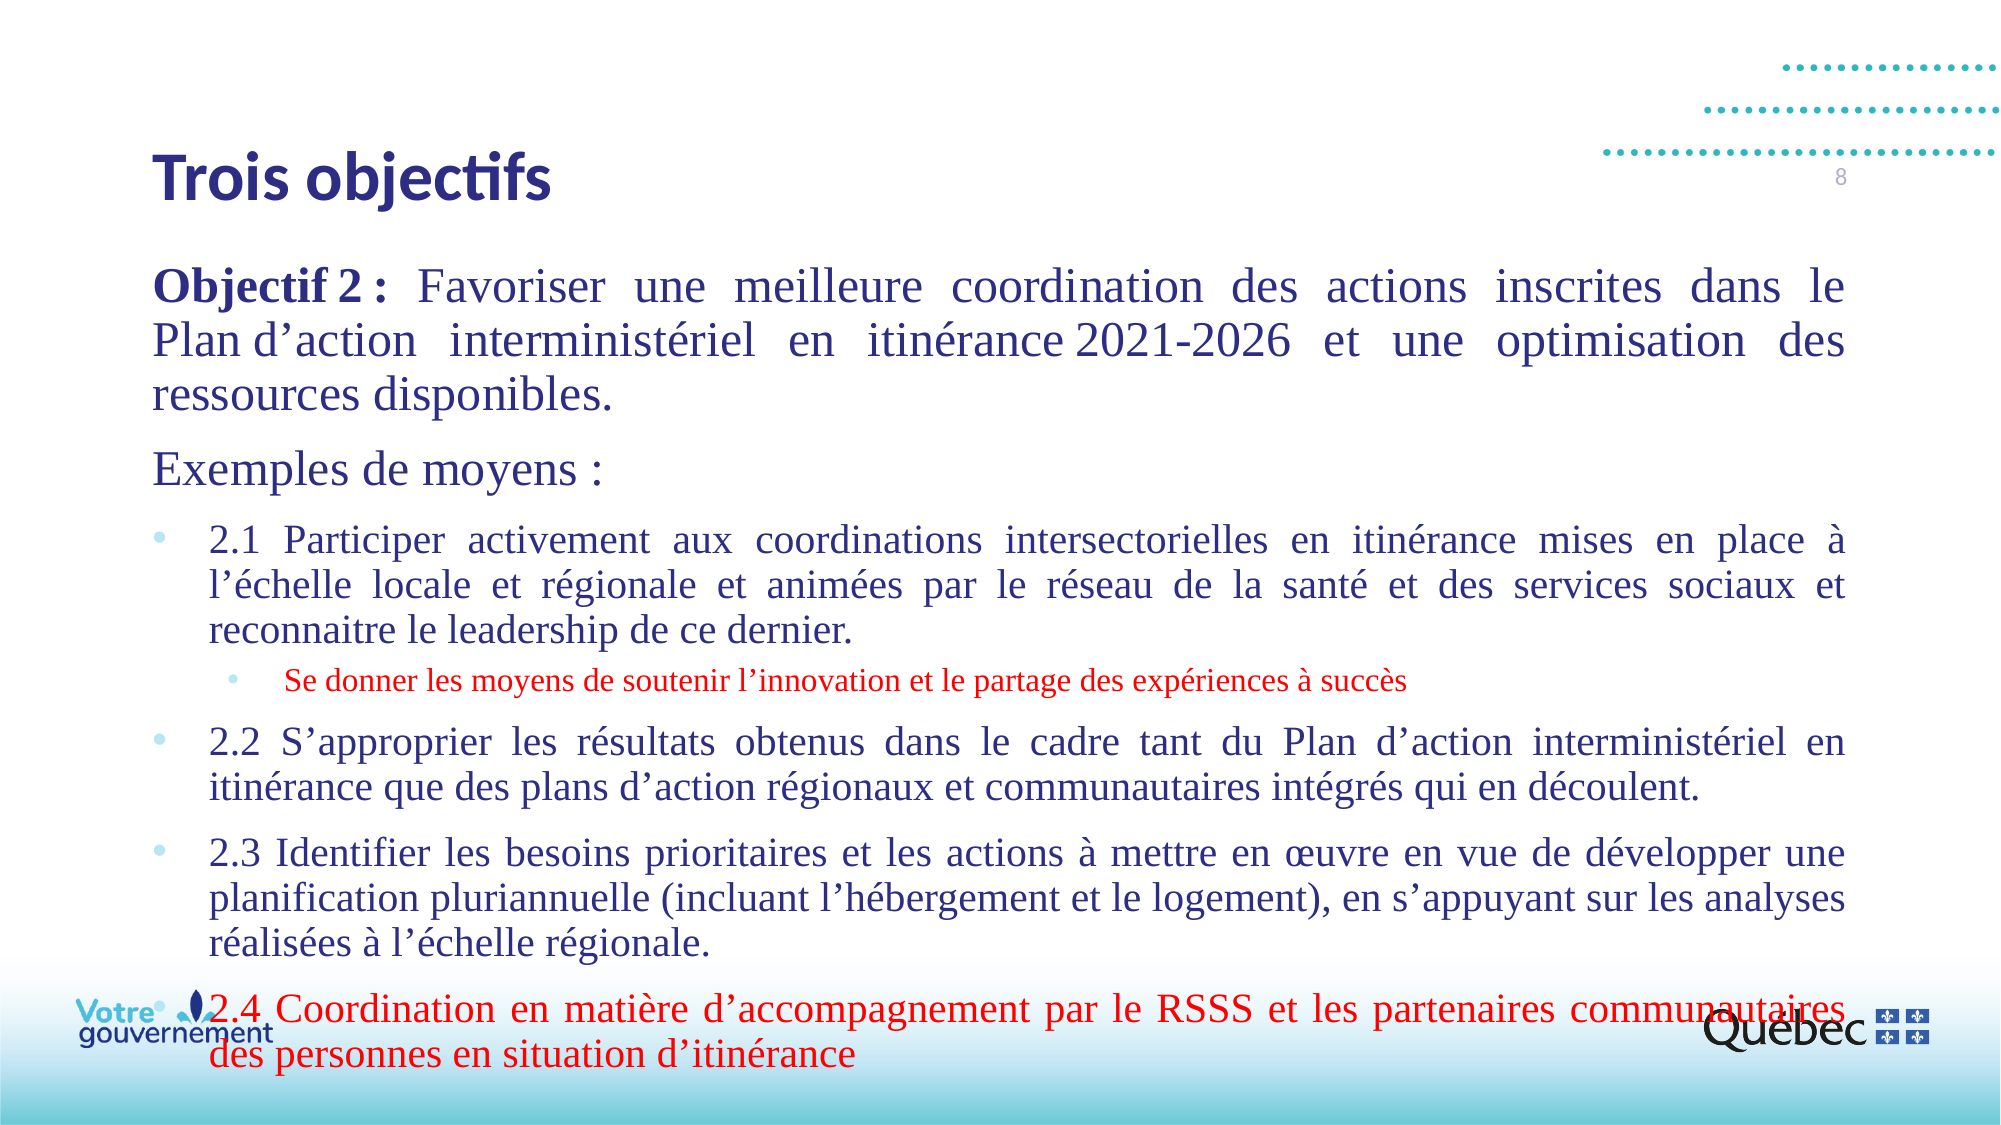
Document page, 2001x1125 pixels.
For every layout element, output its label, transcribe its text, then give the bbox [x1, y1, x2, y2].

picture [0, 0, 2001, 1125]
list Objectif 2 : Favoriser une meilleure coordination des actions inscrites dans le Plan d’action interministériel en itinérance 2021-2026 et une optimisation des ressources disponibles. Exemples de moyens : 2.1 Participer activement aux coordinations intersectorielles en itinérance mises en place à l’échelle locale et régionale et animées par le réseau de la santé et des services sociaux et reconnaitre le leadership de ce dernier. Se donner les moyens de soutenir l’innovation et le partage des expériences à succès 2.2 S’approprier les résultats obtenus dans le cadre tant du Plan d’action interministériel en itinérance que des plans d’action régionaux et communautaires intégrés qui en découlent. 2.3 Identifier les besoins prioritaires et les actions à mettre en œuvre en vue de développer une planification pluriannuelle (incluant l’hébergement et le logement), en s’appuyant sur les analyses réalisées à l’échelle régionale. 2.4 Coordination en matière d’accompagnement par le RSSS et les partenaires communautaires des personnes en situation d’itinérance [137, 252, 1863, 993]
title Trois objectifs [137, 132, 1863, 223]
slide_number 8 [1412, 145, 1863, 206]
